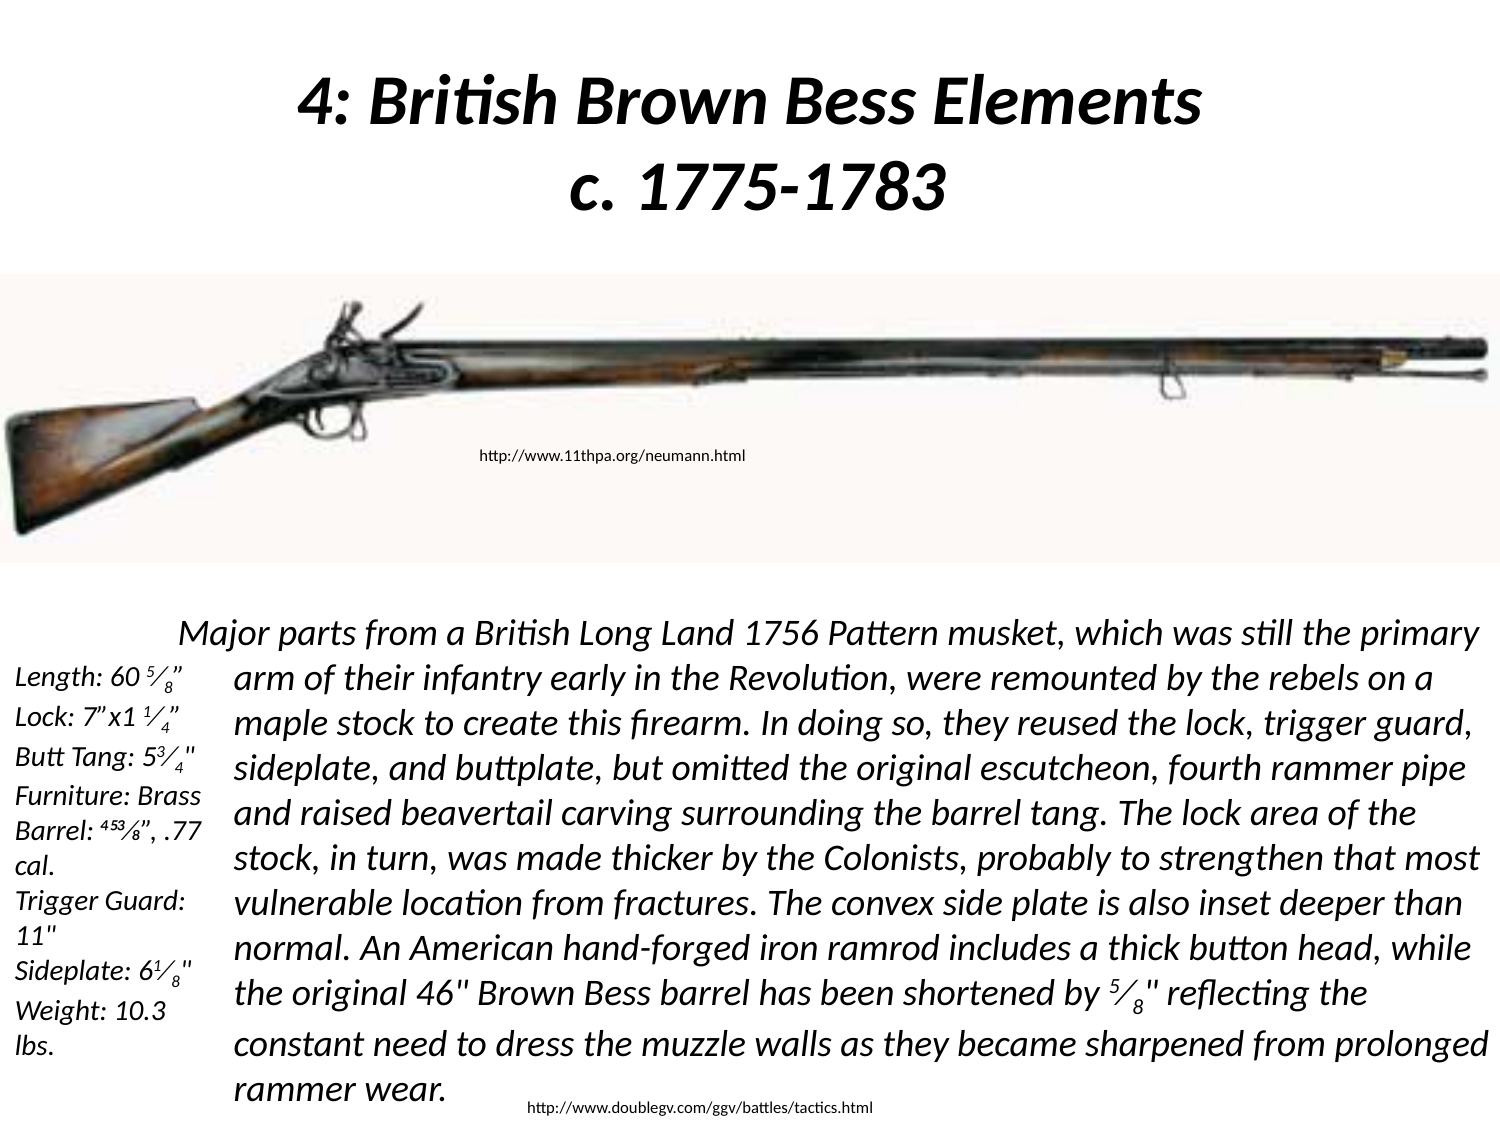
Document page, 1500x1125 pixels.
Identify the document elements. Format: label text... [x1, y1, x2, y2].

picture [0, 274, 1500, 563]
list Major parts from a British Long Land 1756 Pattern musket, which was still the primary arm of their infantry early in the Revolution, were remounted by the rebels on a maple stock to create this firearm. In doing so, they reused the lock, trigger guard, sideplate, and buttplate, but omitted the original escutcheon, fourth rammer pipe and raised beavertail carving surrounding the barrel tang. The lock area of the stock, in turn, was made thicker by the Colonists, probably to strengthen that most vulnerable location from fractures. The convex side plate is also inset deeper than normal. An American hand-forged iron ramrod includes a thick button head, while the original 46" Brown Bess barrel has been shortened by 5⁄8" reflecting the constant need to dress the muzzle walls as they became sharpened from prolonged rammer wear. [162, 600, 1500, 1125]
text_box http://www.doublegv.com/ggv/battles/tactics.html [512, 1089, 1263, 1125]
text_box Length: 60 5⁄8” Lock: 7”x1 1⁄4” Butt Tang: 53⁄4" Furniture: Brass Barrel: 453⁄8”, .77 cal. Trigger Guard: 11" Sideplate: 61⁄8" Weight: 10.3 lbs. [0, 649, 225, 1069]
title 4: British Brown Bess Elements c. 1775-1783 [75, 45, 1425, 233]
